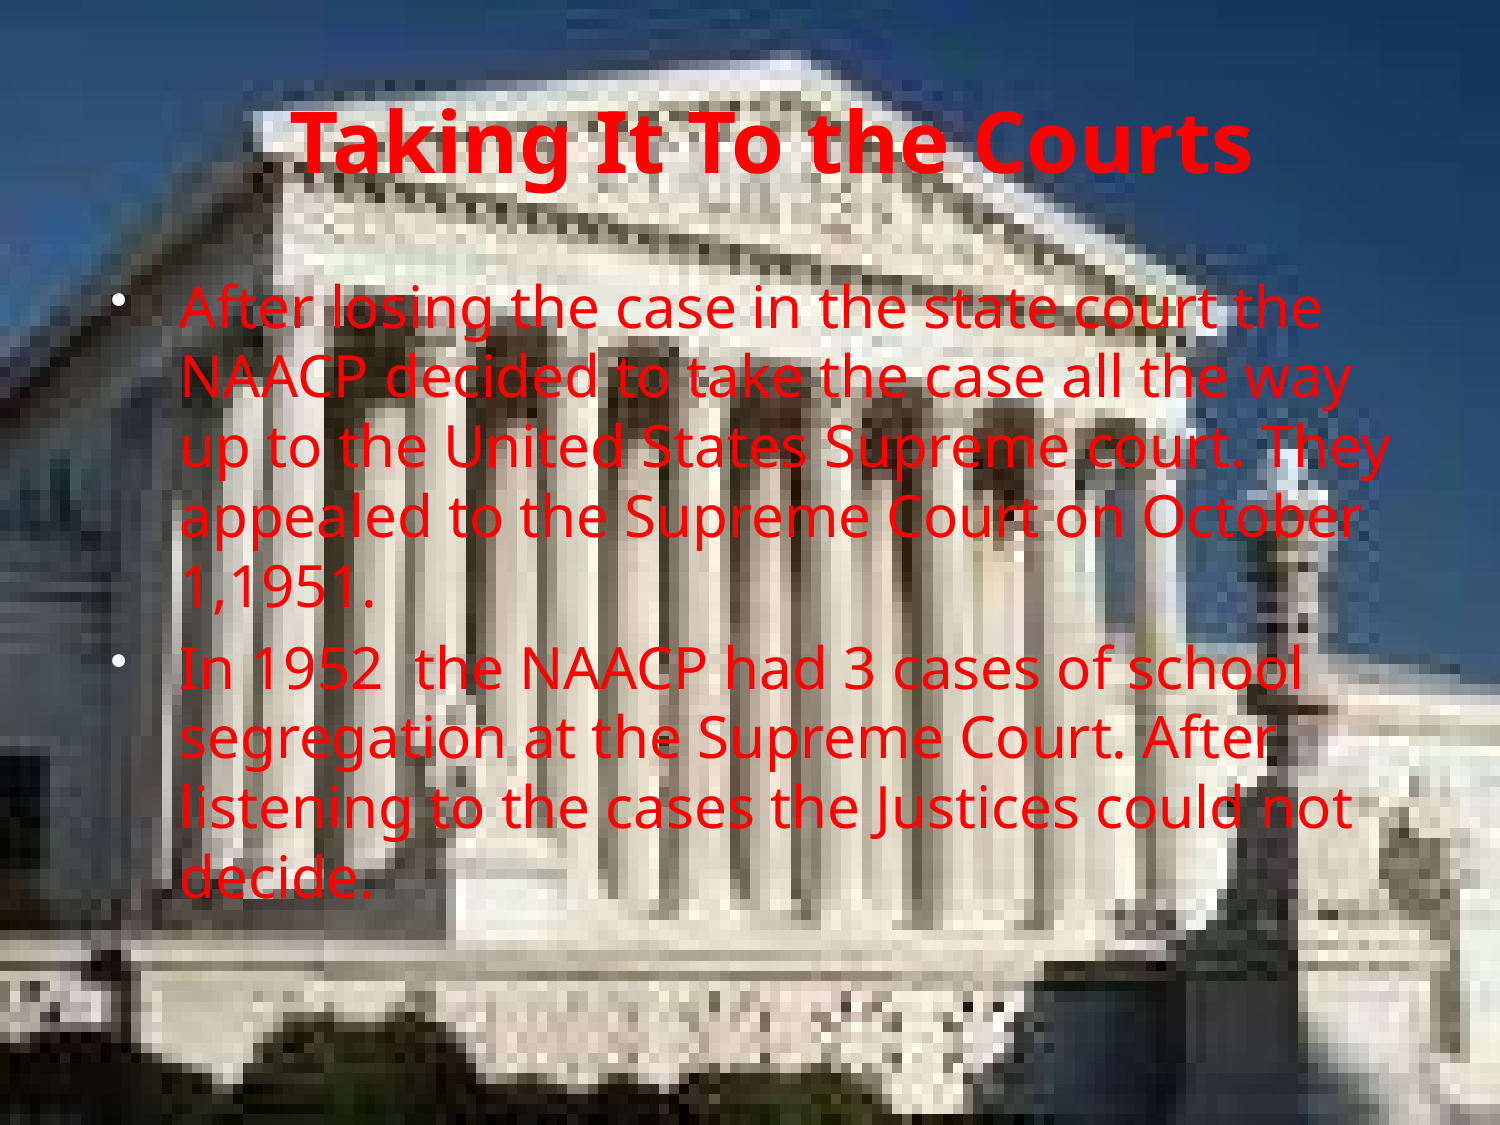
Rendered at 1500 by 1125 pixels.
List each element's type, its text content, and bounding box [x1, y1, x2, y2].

picture [0, 0, 1500, 1125]
list After losing the case in the state court the NAACP decided to take the case all the way up to the United States Supreme court. They appealed to the Supreme Court on October 1,1951. In 1952 the NAACP had 3 cases of school segregation at the Supreme Court. After listening to the cases the Justices could not decide. [75, 262, 1425, 1035]
title Taking It To the Courts [75, 45, 1425, 233]
